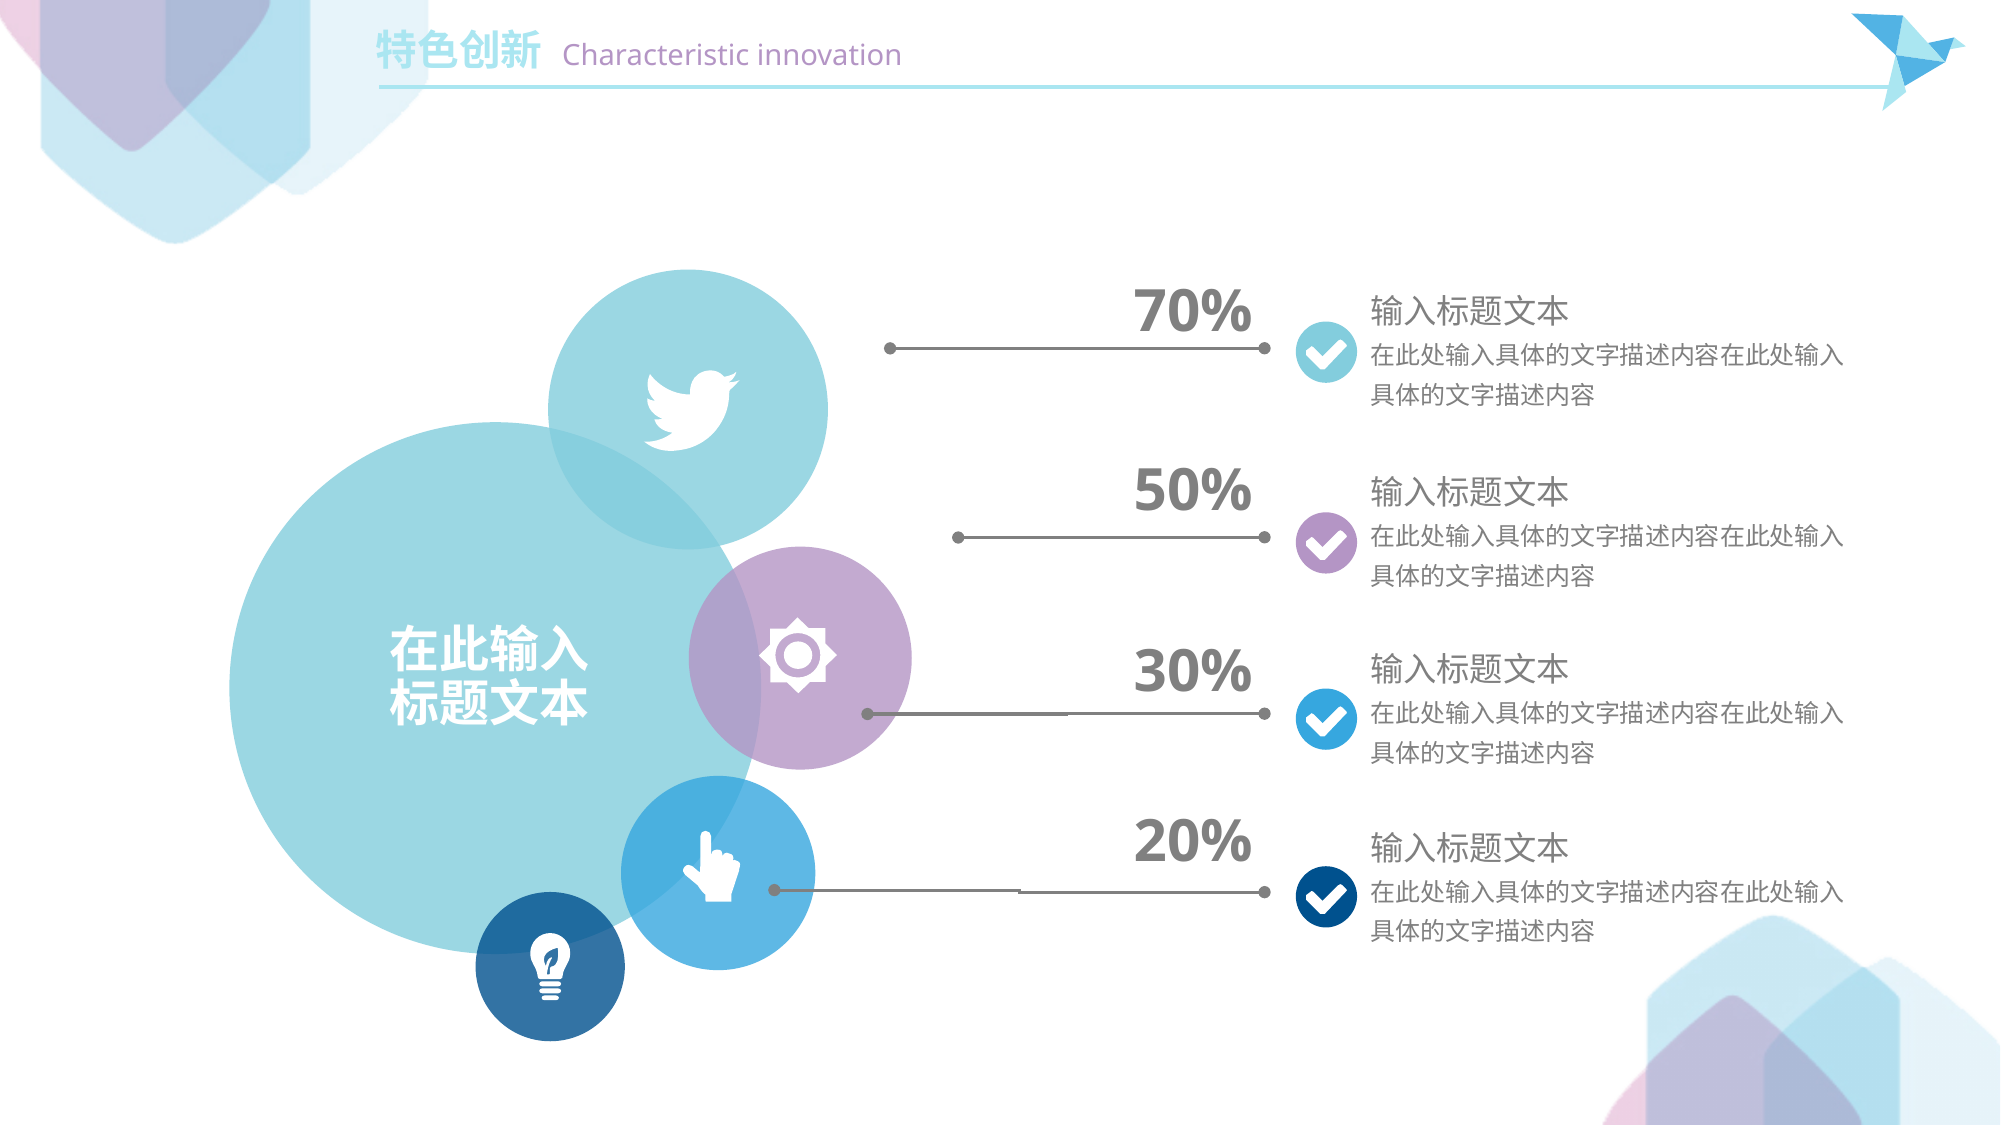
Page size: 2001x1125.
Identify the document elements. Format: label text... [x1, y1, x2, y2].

text_box 20% [1079, 802, 1253, 873]
text_box [682, 830, 741, 902]
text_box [530, 933, 571, 1001]
picture [1604, 855, 2001, 1125]
text_box 输入标题文本 在此处输入具体的文字描述内容在此处输入具体的文字描述内容 [1370, 290, 1857, 410]
text_box [1295, 321, 1358, 383]
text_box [758, 617, 837, 694]
text_box 输入标题文本 在此处输入具体的文字描述内容在此处输入具体的文字描述内容 [1370, 471, 1857, 591]
text_box 30% [1079, 633, 1253, 704]
text_box [619, 774, 817, 972]
text_box [474, 890, 626, 1043]
text_box 50% [1079, 451, 1253, 522]
text_box 70% [1079, 273, 1253, 344]
text_box [1295, 688, 1358, 750]
text_box [228, 421, 753, 955]
text_box [643, 370, 740, 451]
text_box [547, 268, 829, 551]
text_box [1295, 866, 1358, 928]
text_box [1295, 512, 1358, 574]
picture [0, 0, 492, 319]
text_box 输入标题文本 在此处输入具体的文字描述内容在此处输入具体的文字描述内容 [1370, 648, 1857, 768]
text_box [687, 545, 913, 771]
text_box 输入标题文本 在此处输入具体的文字描述内容在此处输入具体的文字描述内容 [1370, 827, 1857, 946]
title 在此输入 标题文本 [374, 639, 658, 717]
